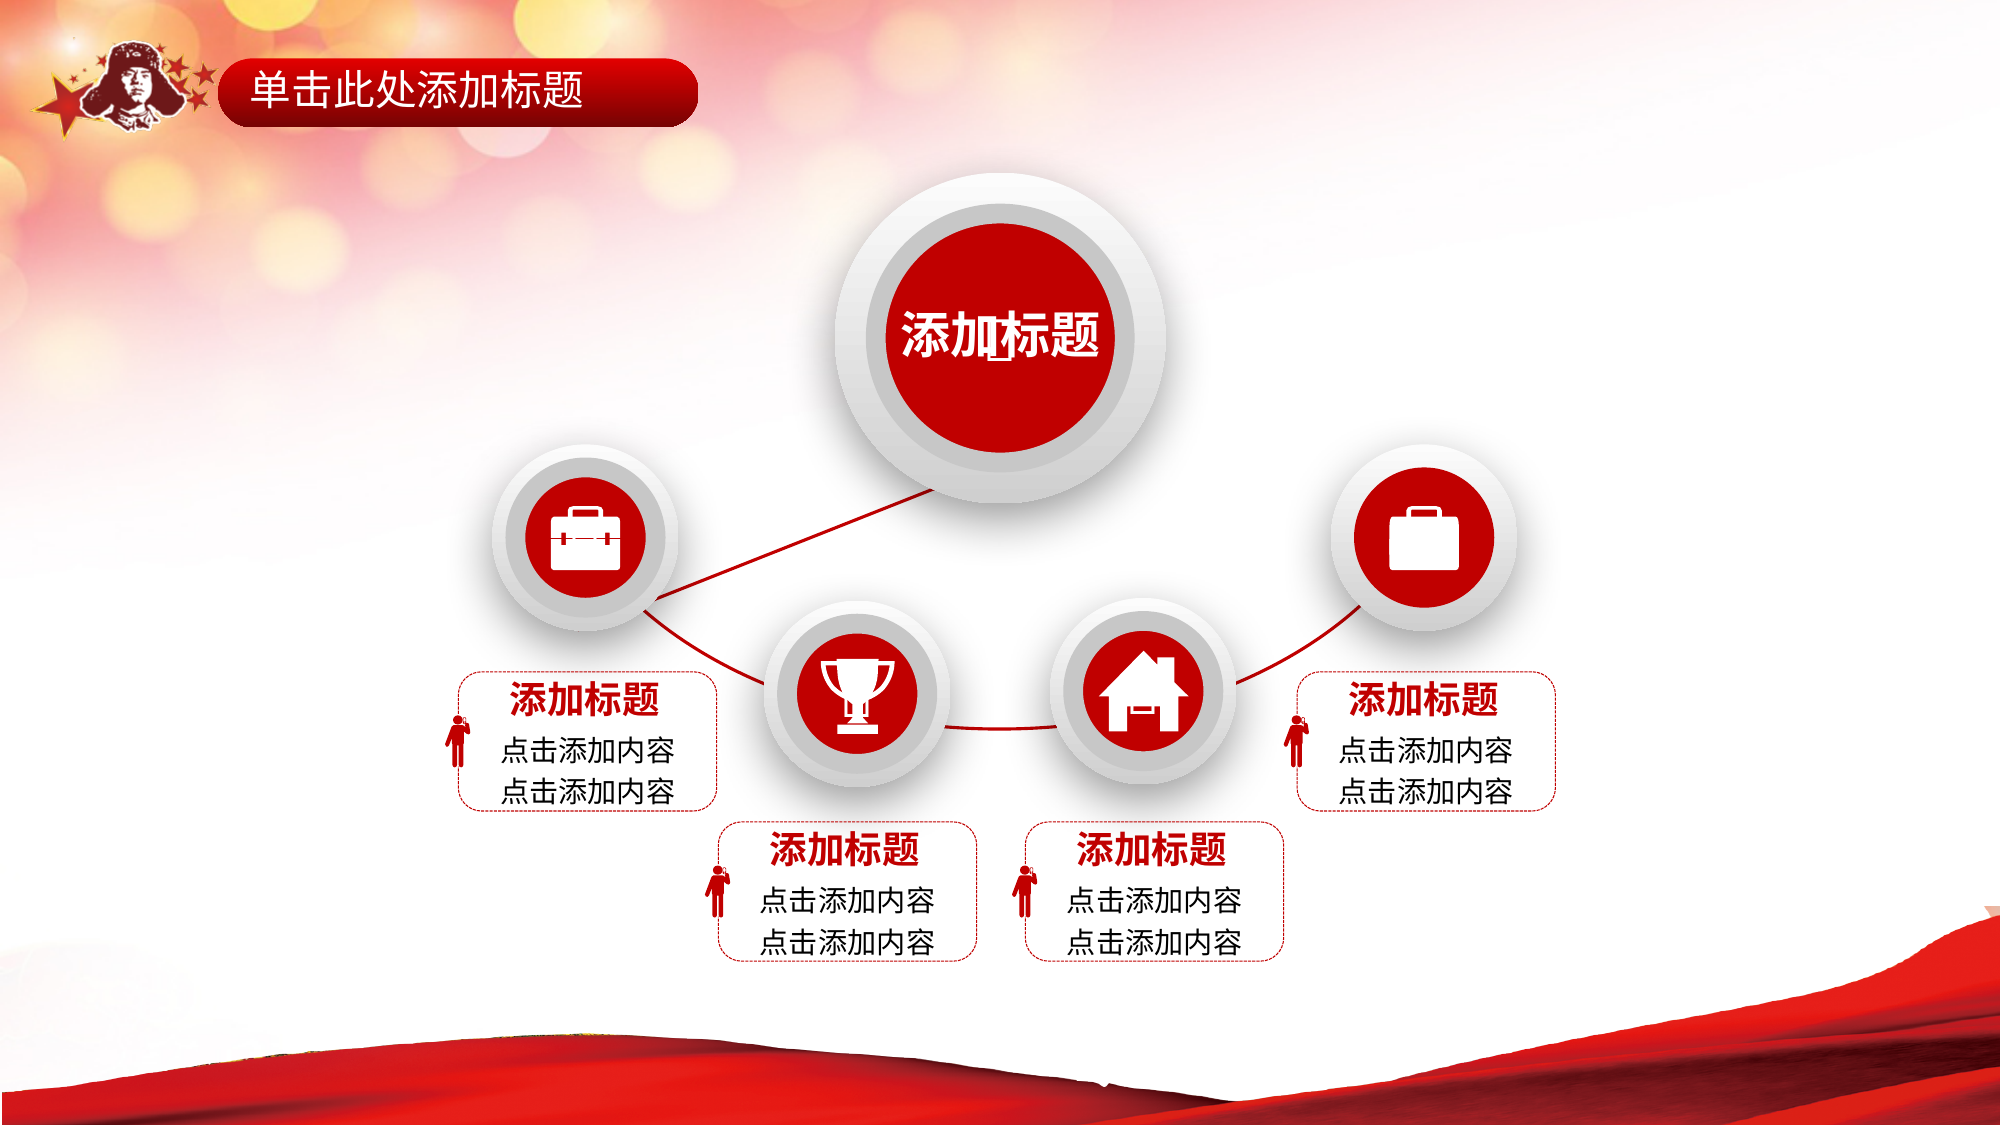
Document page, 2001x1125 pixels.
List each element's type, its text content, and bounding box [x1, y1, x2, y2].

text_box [1389, 506, 1459, 571]
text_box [834, 172, 1166, 504]
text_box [1011, 818, 1284, 965]
text_box [229, 57, 700, 129]
text_box 单击此处添加标题 [238, 58, 658, 120]
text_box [1283, 668, 1556, 818]
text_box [820, 658, 895, 734]
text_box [445, 668, 717, 814]
picture [0, 0, 2001, 1125]
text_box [550, 506, 621, 571]
text_box [677, 530, 1327, 731]
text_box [704, 818, 977, 965]
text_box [1050, 597, 1237, 785]
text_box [1330, 444, 1518, 631]
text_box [763, 600, 951, 787]
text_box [492, 444, 679, 631]
